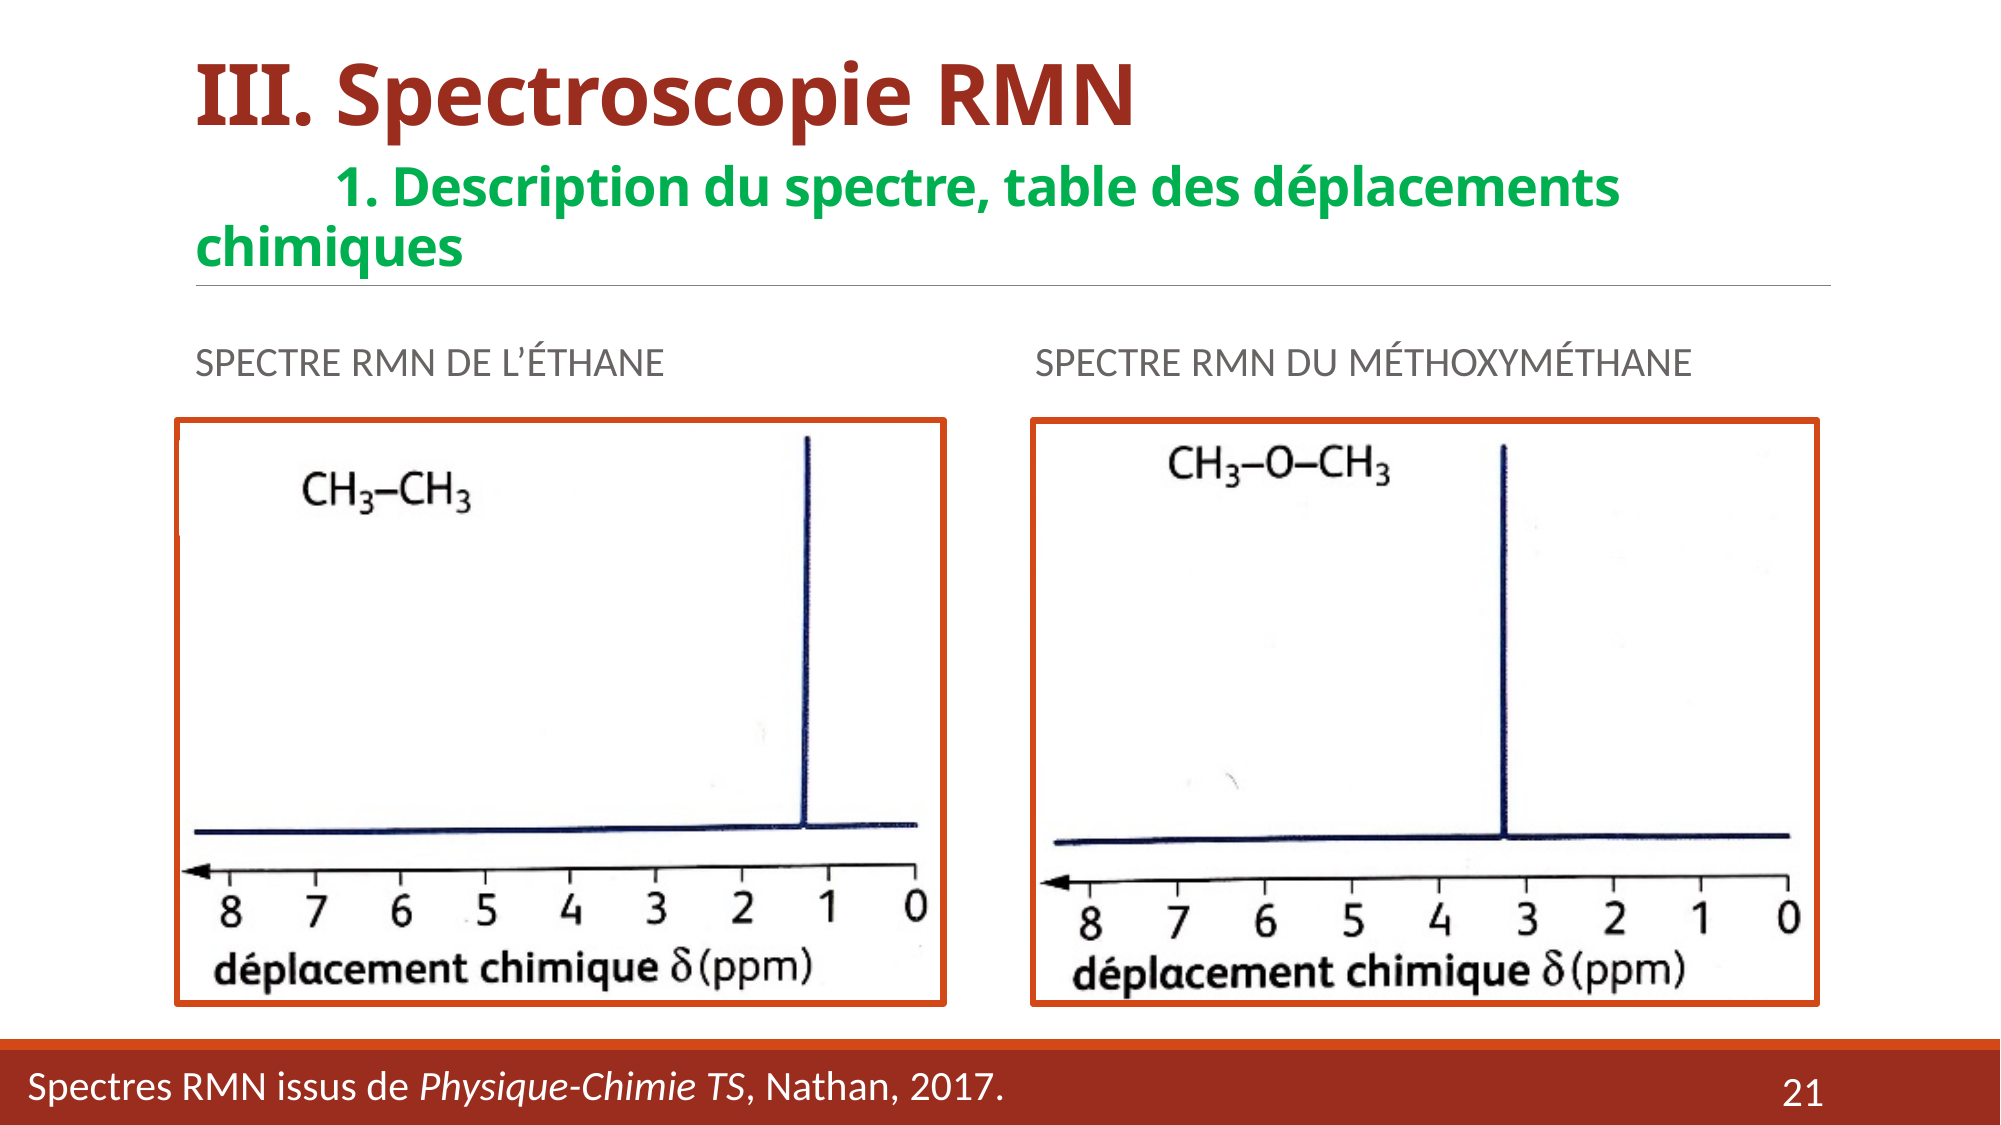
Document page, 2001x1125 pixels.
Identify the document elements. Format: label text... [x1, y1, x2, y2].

slide_number 21 [1799, 1059, 1840, 1120]
list Spectre RMN de l’éthane [180, 302, 990, 424]
title III. Spectroscopie RMN 1. Description du spectre, table des déplacements chimiques [180, 47, 1830, 285]
text_box Spectres RMN issus de Physique-Chimie TS, Nathan, 2017. [27, 1056, 1799, 1125]
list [1035, 423, 1815, 1001]
list Spectre RMN du méthoxyméthane [1020, 302, 1830, 424]
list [179, 422, 941, 1001]
